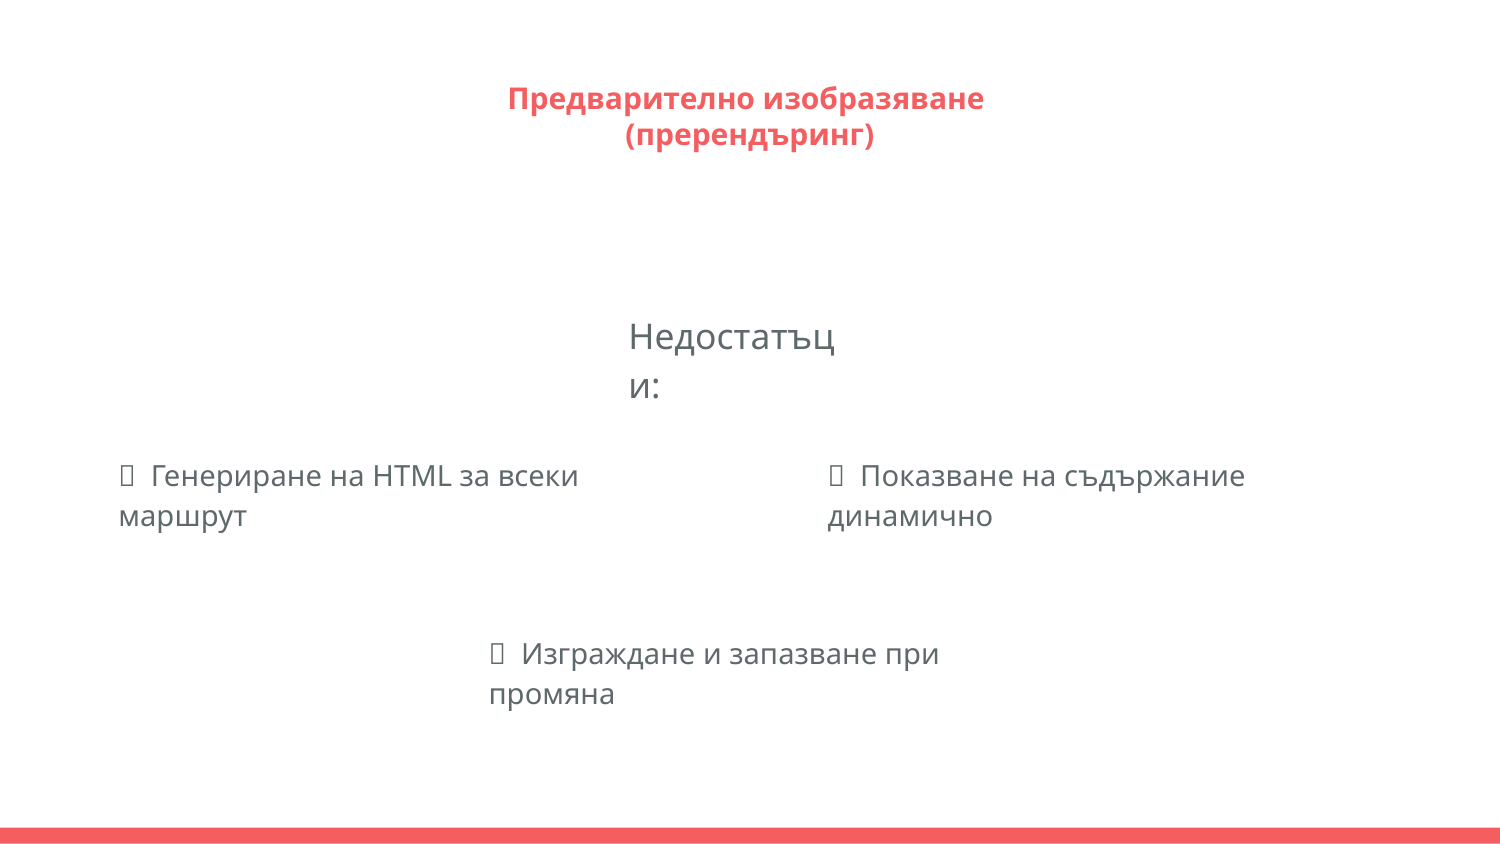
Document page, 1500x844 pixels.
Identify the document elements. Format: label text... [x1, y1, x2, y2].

text_box ❌ Показване на съдържание динамично [812, 437, 1366, 608]
title Предварително изобразяване (пререндъринг) [51, 64, 1449, 167]
list Недостатъци: [613, 292, 859, 361]
text_box ❌ Изграждане и запазване при промяна [473, 614, 1027, 725]
text_box ❌ Генериране на HTML за всеки маршрут [103, 437, 680, 608]
